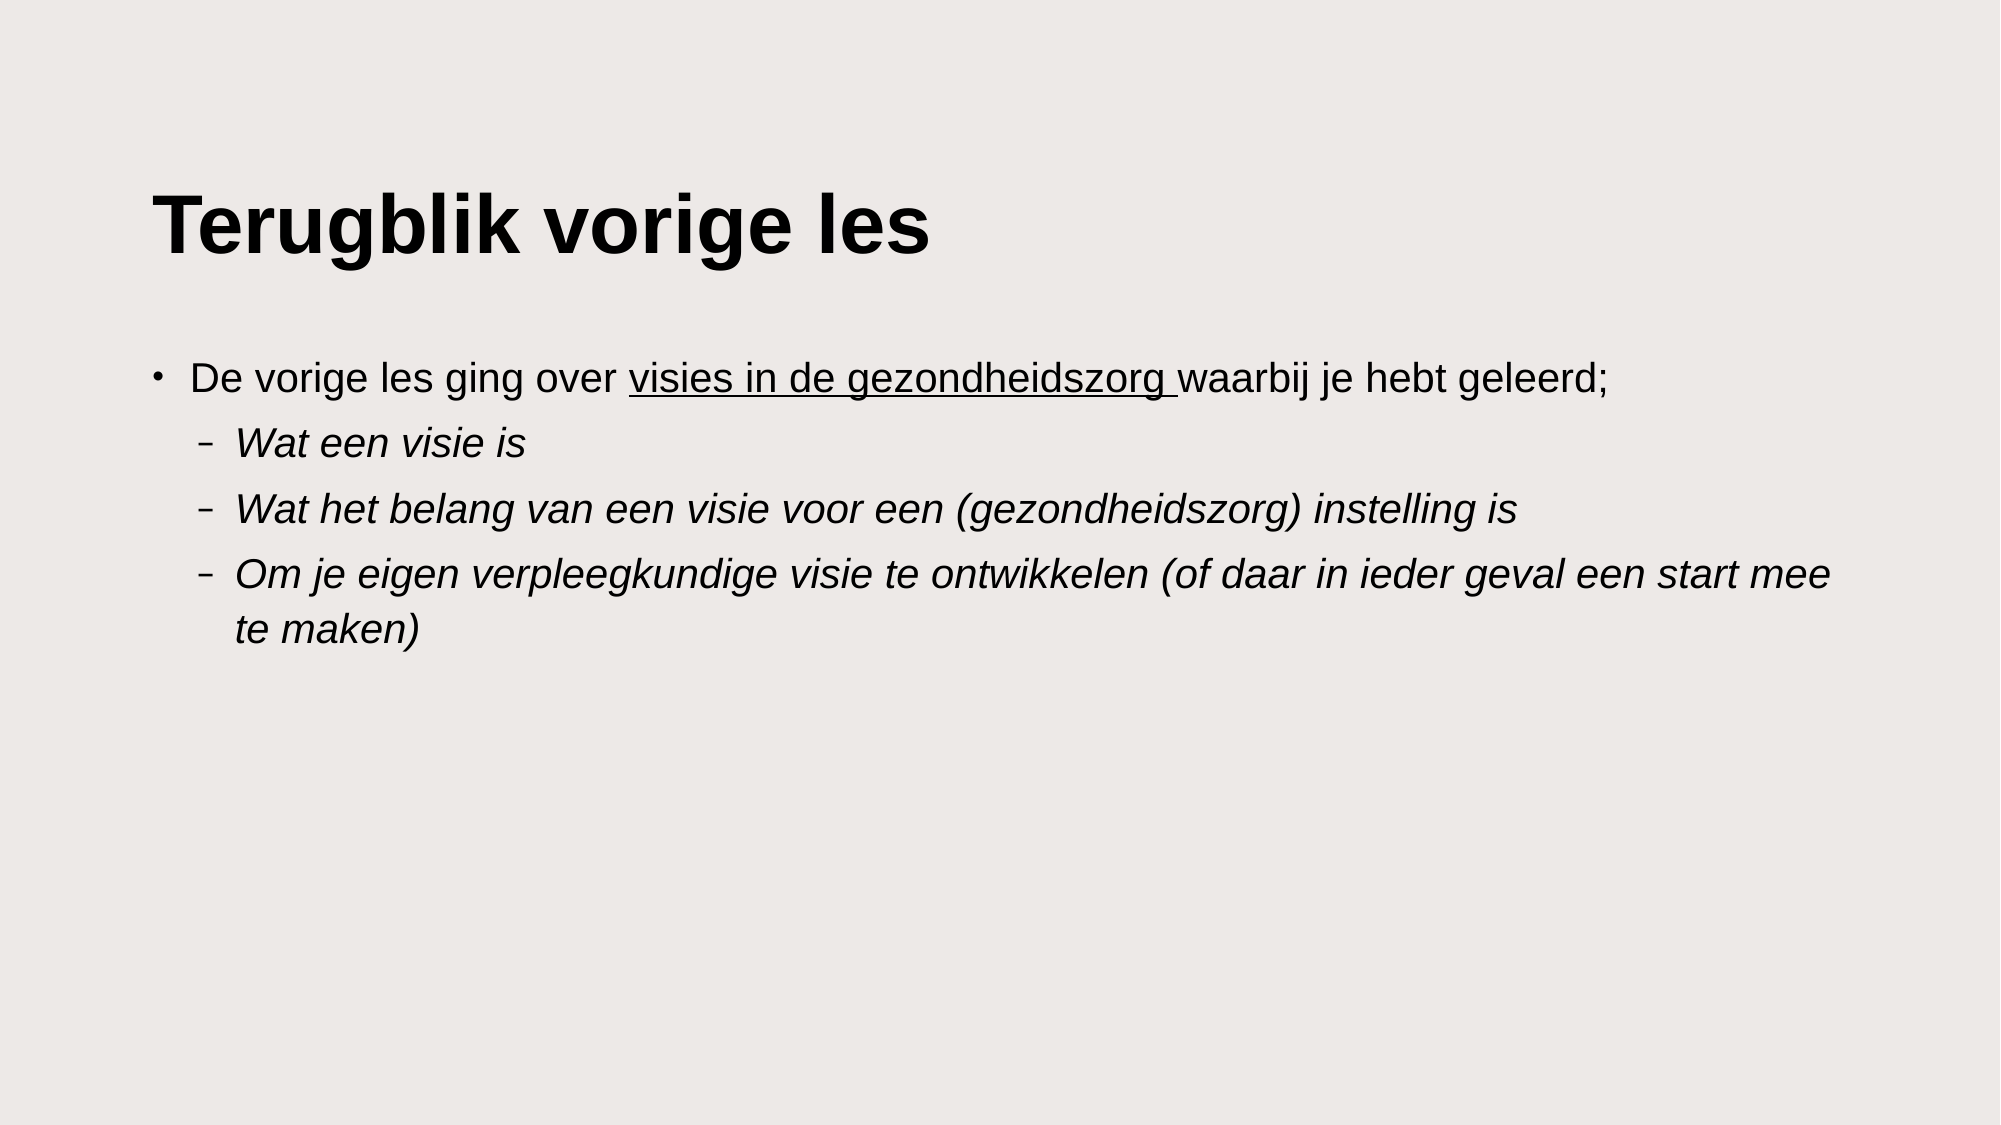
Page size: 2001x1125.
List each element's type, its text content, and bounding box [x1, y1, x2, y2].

title Terugblik vorige les [137, 95, 1863, 280]
list De vorige les ging over visies in de gezondheidszorg waarbij je hebt geleerd; Wat een visie is Wat het belang van een visie voor een (gezondheidszorg) instelling is Om je eigen verpleegkundige visie te ontwikkelen (of daar in ieder geval een start mee te maken) [137, 338, 1863, 1014]
